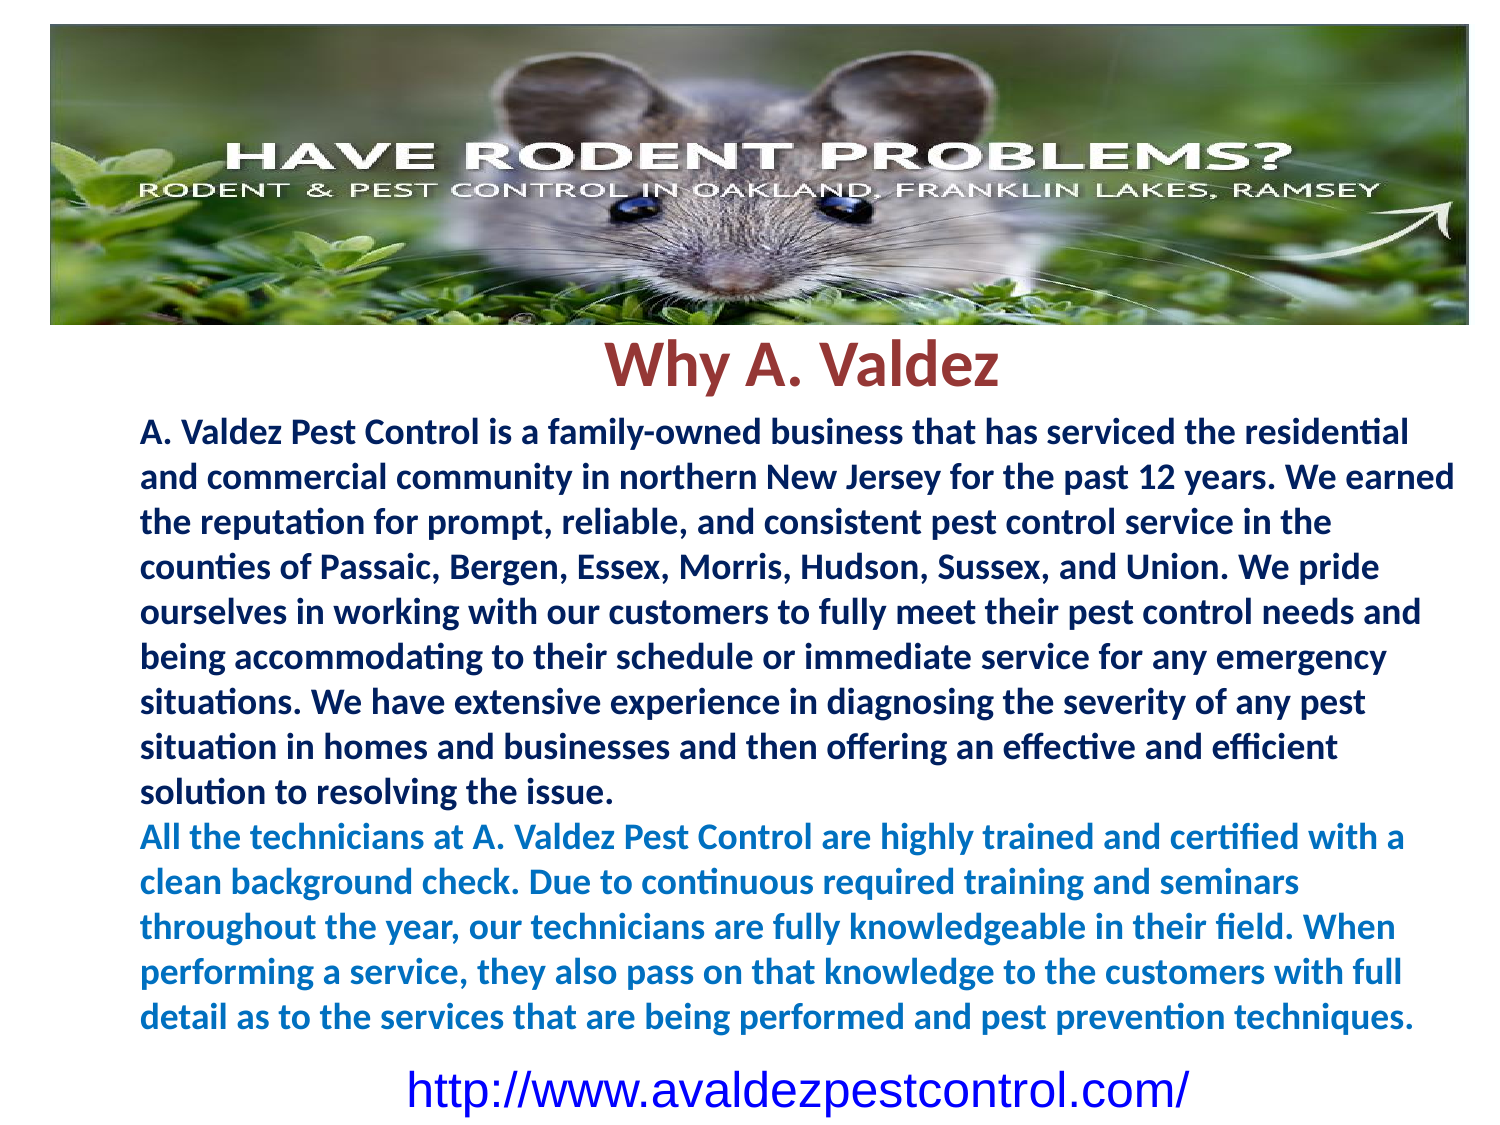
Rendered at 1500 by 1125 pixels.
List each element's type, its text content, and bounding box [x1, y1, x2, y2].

text_box http://www.avaldezpestcontrol.com/ [391, 1049, 1206, 1125]
picture [49, 24, 1476, 326]
text_box Why A. Valdez [589, 334, 1015, 399]
text_box A. Valdez Pest Control is a family-owned business that has serviced the residential and commercial community in northern New Jersey for the past 12 years. We earned the reputation for prompt, reliable, and consistent pest control service in the counties of Passaic, Bergen, Essex, Morris, Hudson, Sussex, and Union. We pride ourselves in working with our customers to fully meet their pest control needs and being accommodating to their schedule or immediate service for any emergency situations. We have extensive experience in diagnosing the severity of any pest situation in homes and businesses and then offering an effective and efficient solution to resolving the issue. All the technicians at A. Valdez Pest Control are highly trained and certified with a clean background check. Due to continuous required training and seminars throughout the year, our technicians are fully knowledgeable in their field. When performing a service, they also pass on that knowledge to the customers with full detail as to the services that are being performed and pest prevention techniques. [124, 399, 1475, 1045]
